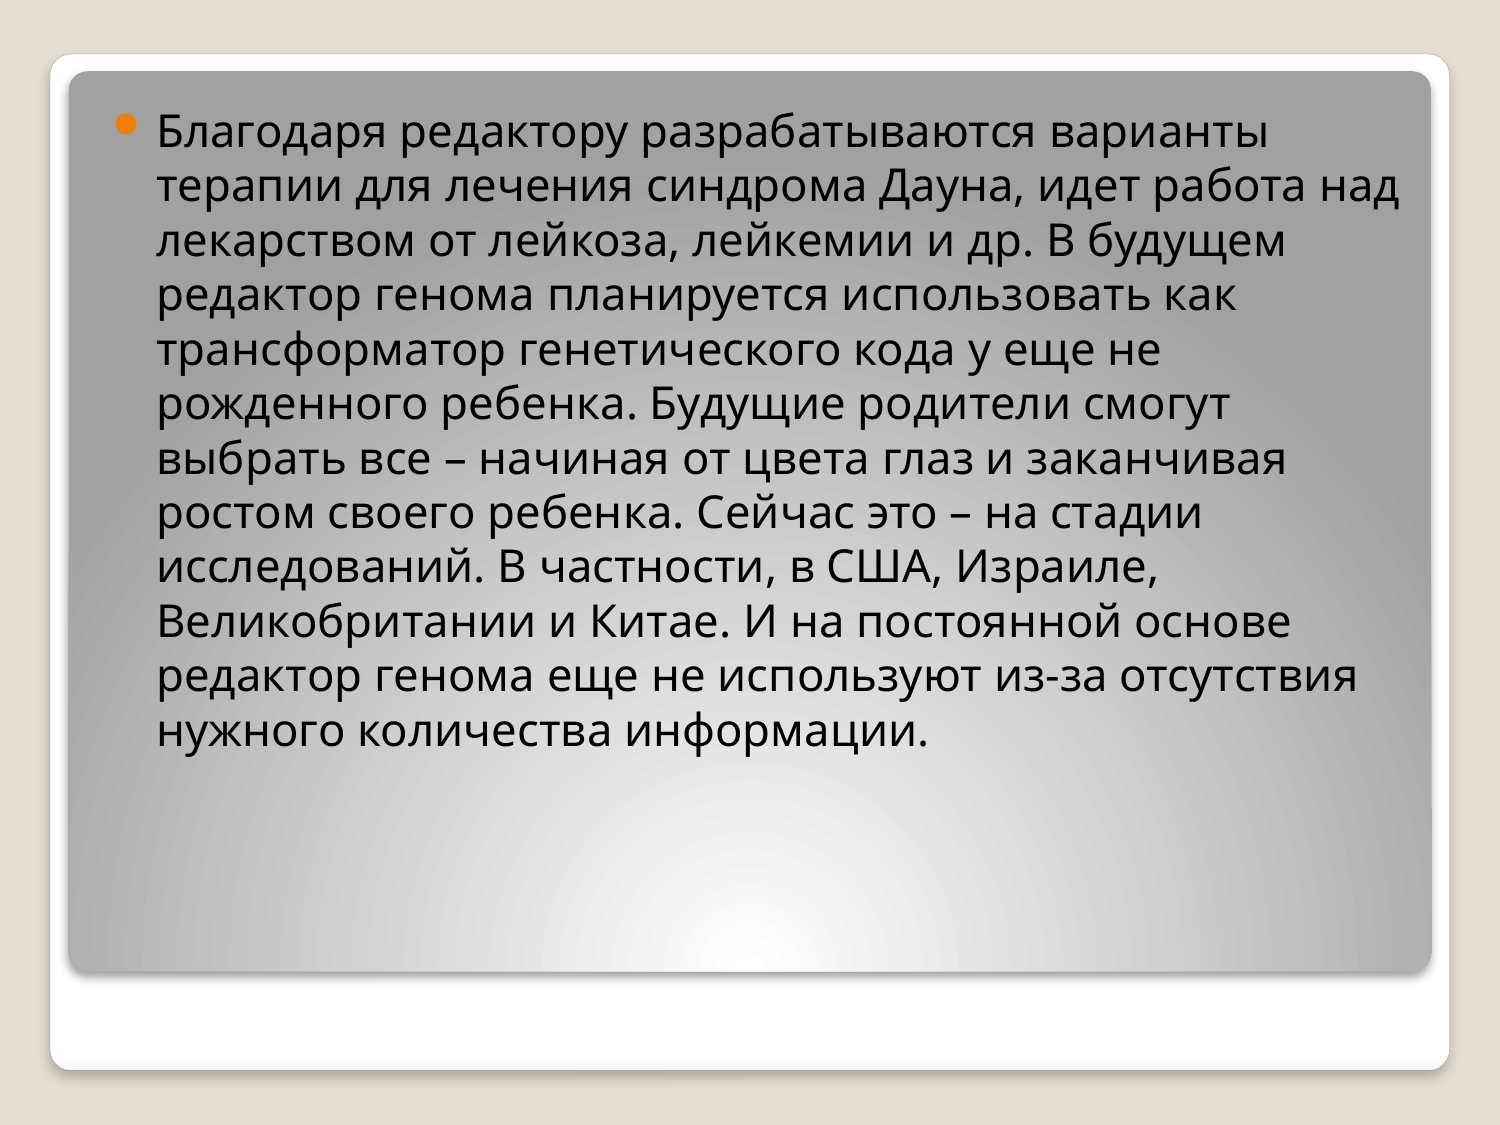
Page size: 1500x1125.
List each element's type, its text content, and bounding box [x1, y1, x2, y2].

list Благодаря редактору разрабатываются варианты терапии для лечения синдрома Дауна, идет работа над лекарством от лейкоза, лейкемии и др. В будущем редактор генома планируется использовать как трансформатор генетического кода у еще не рожденного ребенка. Будущие родители смогут выбрать все – начиная от цвета глаз и заканчивая ростом своего ребенка. Сейчас это – на стадии исследований. В частности, в США, Израиле, Великобритании и Китае. И на постоянной основе редактор генома еще не используют из-за отсутствия нужного количества информации. [82, 86, 1425, 774]
